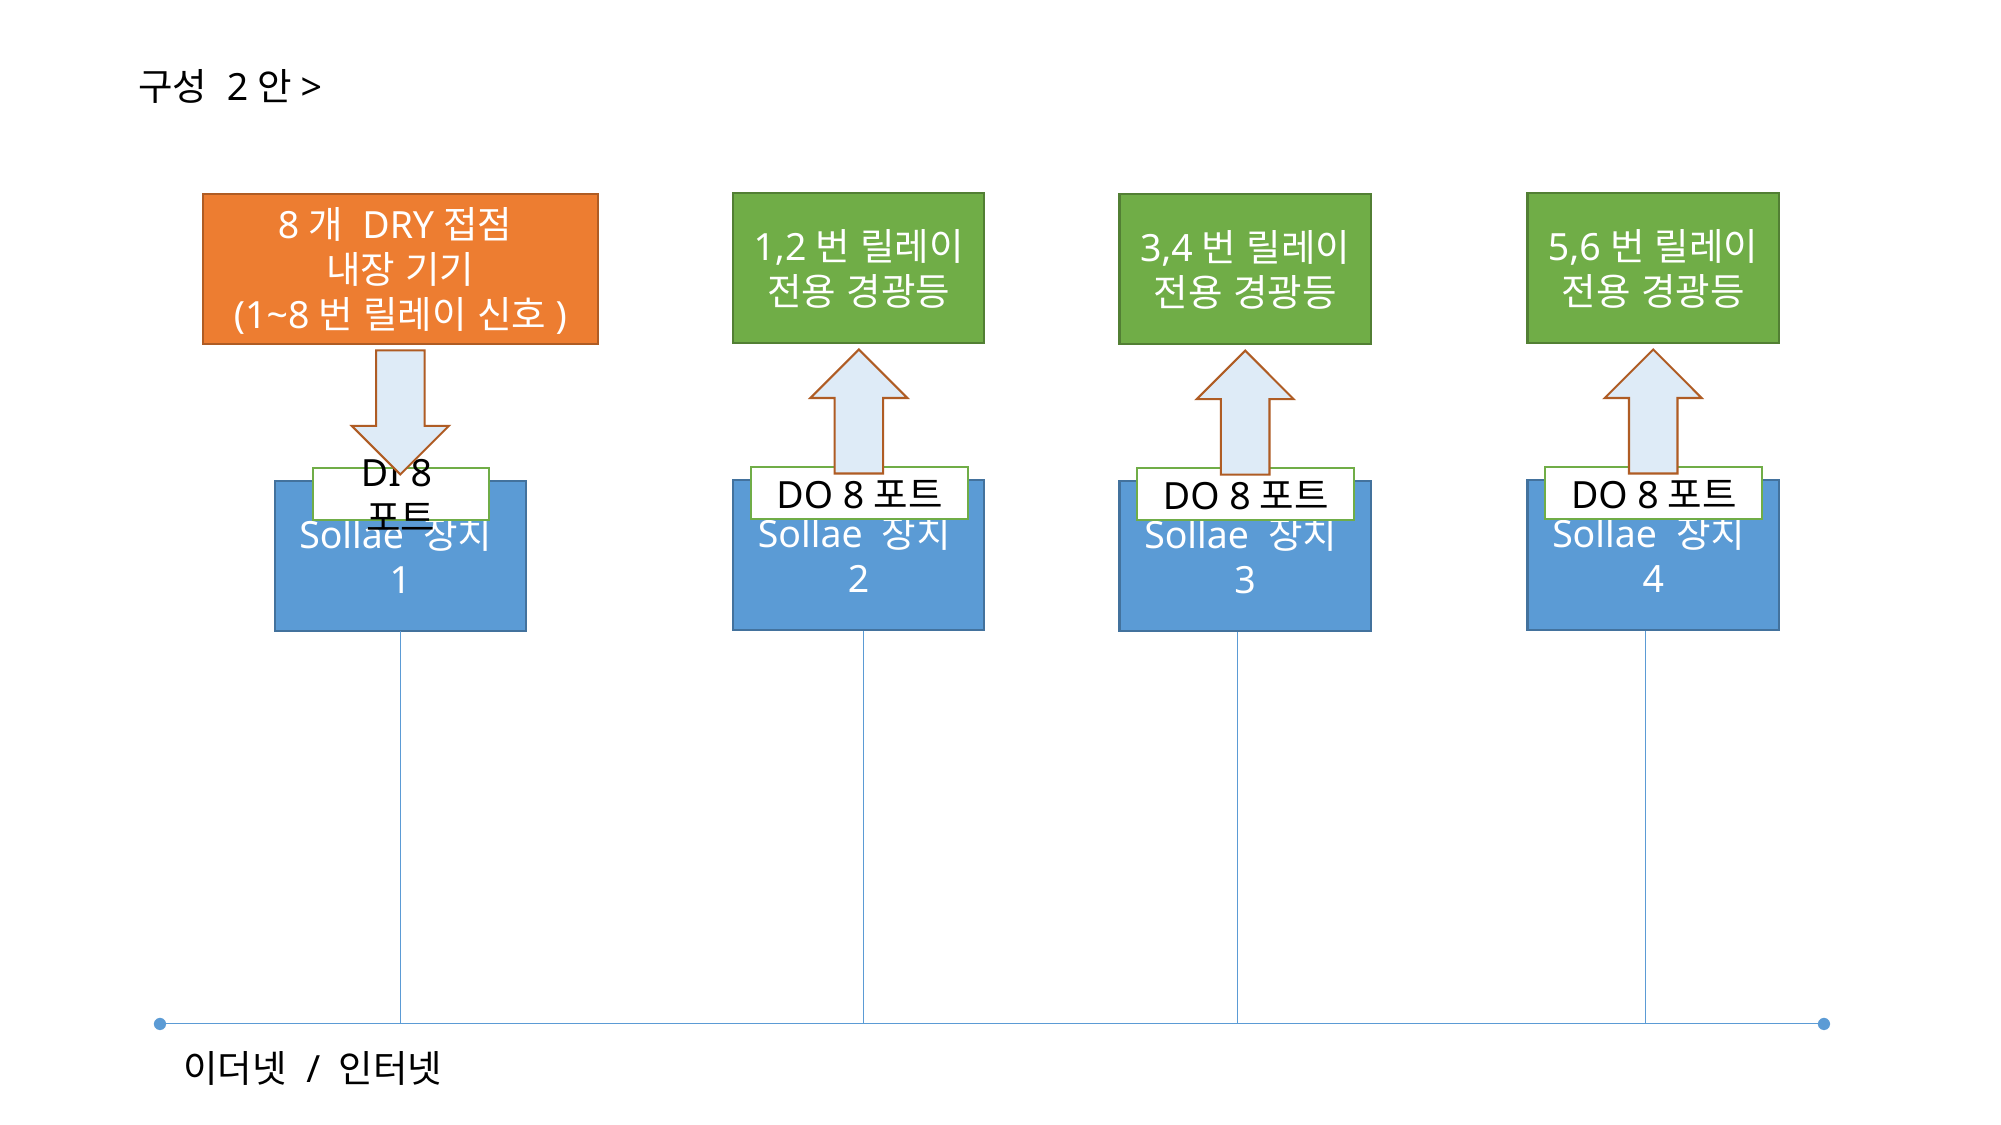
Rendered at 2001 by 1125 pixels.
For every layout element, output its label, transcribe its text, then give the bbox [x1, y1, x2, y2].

text_box [1194, 349, 1297, 476]
text_box DO 8포트 [750, 466, 969, 520]
text_box DO 8포트 [1136, 467, 1355, 521]
text_box 이더넷 / 인터넷 [168, 1037, 458, 1098]
text_box Sollae 장치2 [732, 479, 985, 631]
text_box DI 8포트 [312, 467, 490, 521]
text_box DO 8포트 [1544, 466, 1763, 520]
text_box 3,4번 릴레이 전용 경광등 [1118, 193, 1372, 345]
text_box Sollae 장치4 [1526, 479, 1780, 631]
text_box 8개 DRY접점 내장 기기 (1~8번 릴레이 신호) [202, 193, 599, 345]
text_box 1,2번 릴레이 전용 경광등 [732, 192, 985, 344]
text_box Sollae 장치3 [1118, 480, 1372, 632]
text_box [349, 349, 452, 476]
text_box 5,6번 릴레이 전용 경광등 [1526, 192, 1780, 344]
text_box [1602, 348, 1705, 475]
text_box Sollae 장치1 [274, 480, 527, 632]
text_box [807, 348, 910, 475]
text_box 구성 2안> [123, 55, 337, 116]
